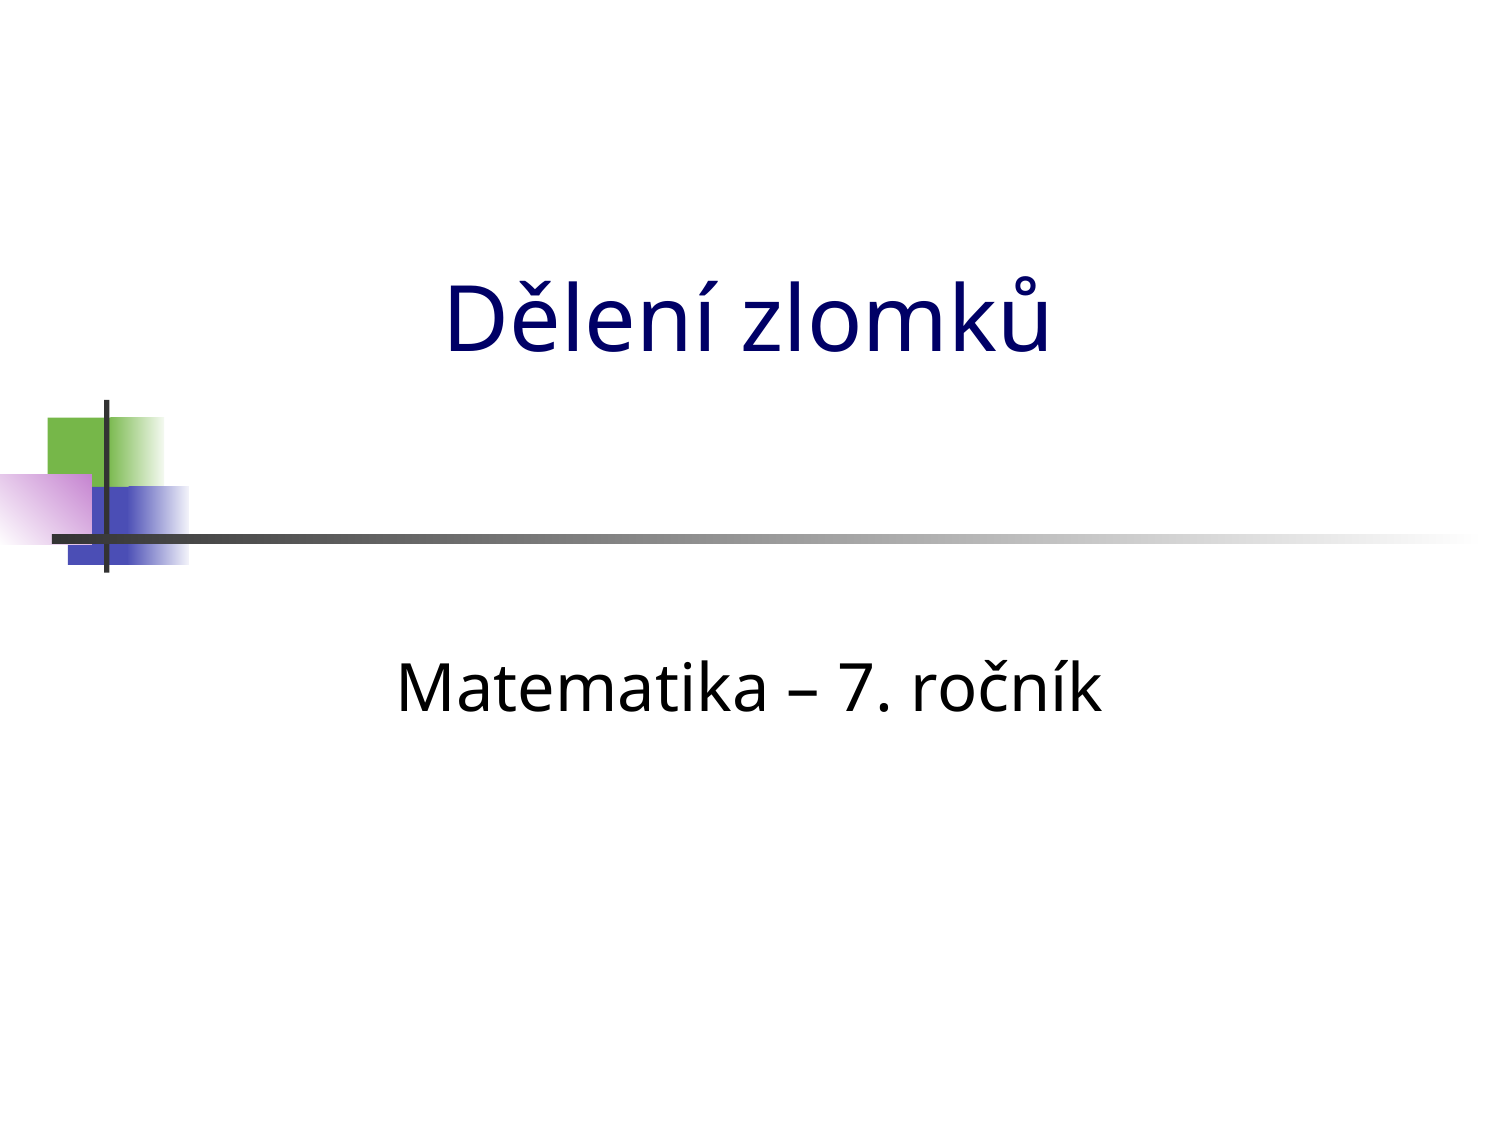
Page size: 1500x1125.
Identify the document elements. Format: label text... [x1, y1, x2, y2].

title Dělení zlomků [0, 136, 1499, 378]
subtitle Matematika – 7. ročník [224, 637, 1276, 926]
